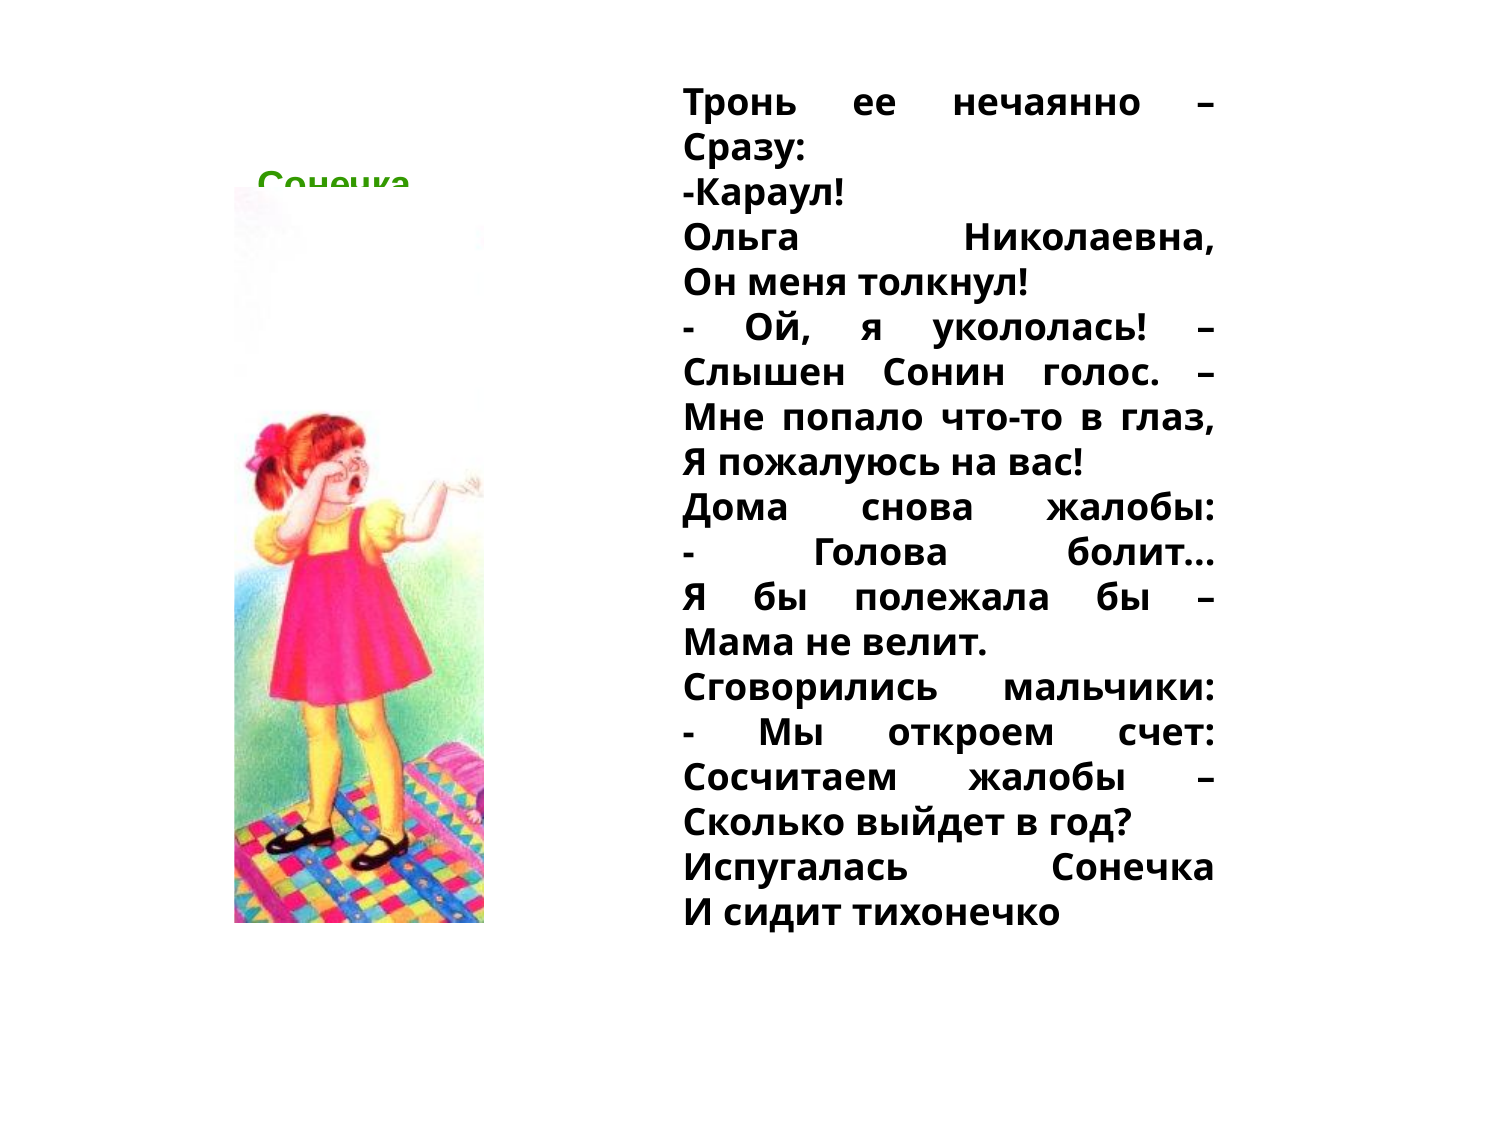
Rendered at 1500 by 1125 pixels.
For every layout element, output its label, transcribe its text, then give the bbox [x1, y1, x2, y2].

title Сонечка [70, 152, 598, 258]
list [234, 187, 485, 924]
text_box Тронь ее нечаянно – Сразу: -Караул! Ольга Николаевна, Он меня толкнул! - Ой, я укололась! – Слышен Сонин голос. – Мне попало что-то в глаз, Я пожалуюсь на вас! Дома снова жалобы: - Голова болит... Я бы полежала бы – Мама не велит. Сговорились мальчики: - Мы откроем счет: Сосчитаем жалобы – Сколько выйдет в год? Испугалась Сонечка И сидит тихонечко [667, 70, 1231, 940]
